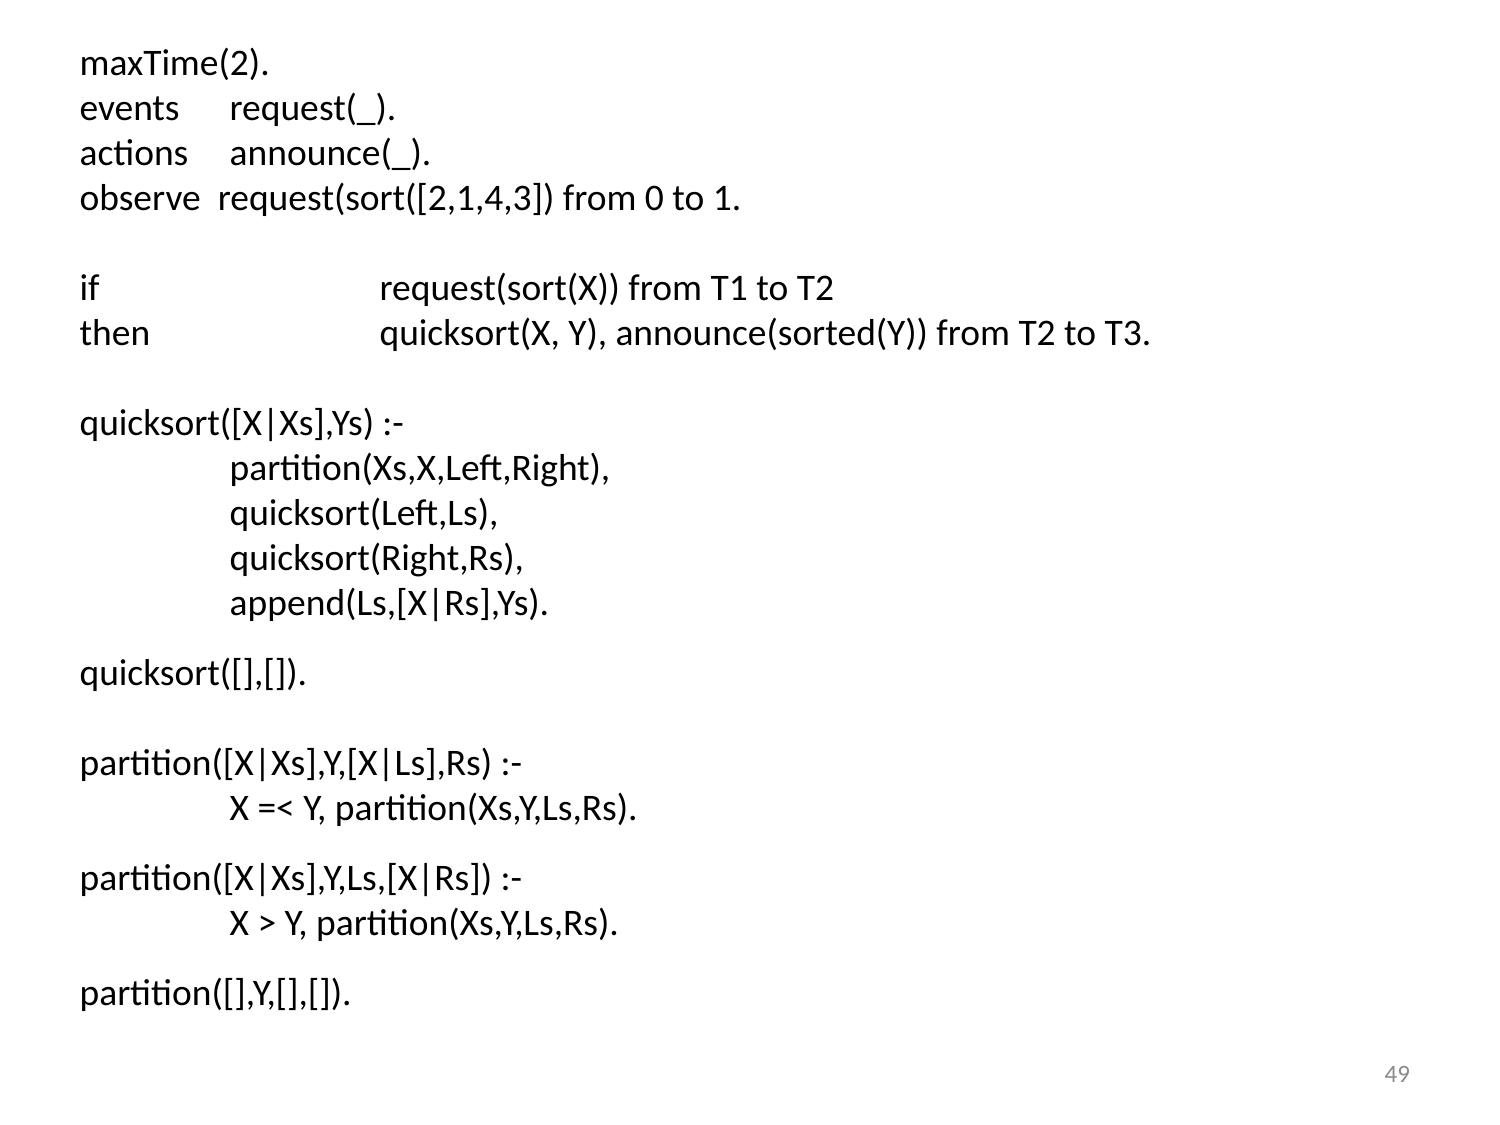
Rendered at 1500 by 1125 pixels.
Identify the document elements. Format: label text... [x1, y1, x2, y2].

slide_number 49 [1074, 1042, 1425, 1103]
text_box maxTime(2). events request(_). actions announce(_). observe request(sort([2,1,4,3]) from 0 to 1. if request(sort(X)) from T1 to T2 then quicksort(X, Y), announce(sorted(Y)) from T2 to T3. quicksort([X|Xs],Ys) :- partition(Xs,X,Left,Right), quicksort(Left,Ls), quicksort(Right,Rs), append(Ls,[X|Rs],Ys). quicksort([],[]). partition([X|Xs],Y,[X|Ls],Rs) :- X =< Y, partition(Xs,Y,Ls,Rs). partition([X|Xs],Y,Ls,[X|Rs]) :- X > Y, partition(Xs,Y,Ls,Rs). partition([],Y,[],[]). [64, 30, 1353, 1021]
